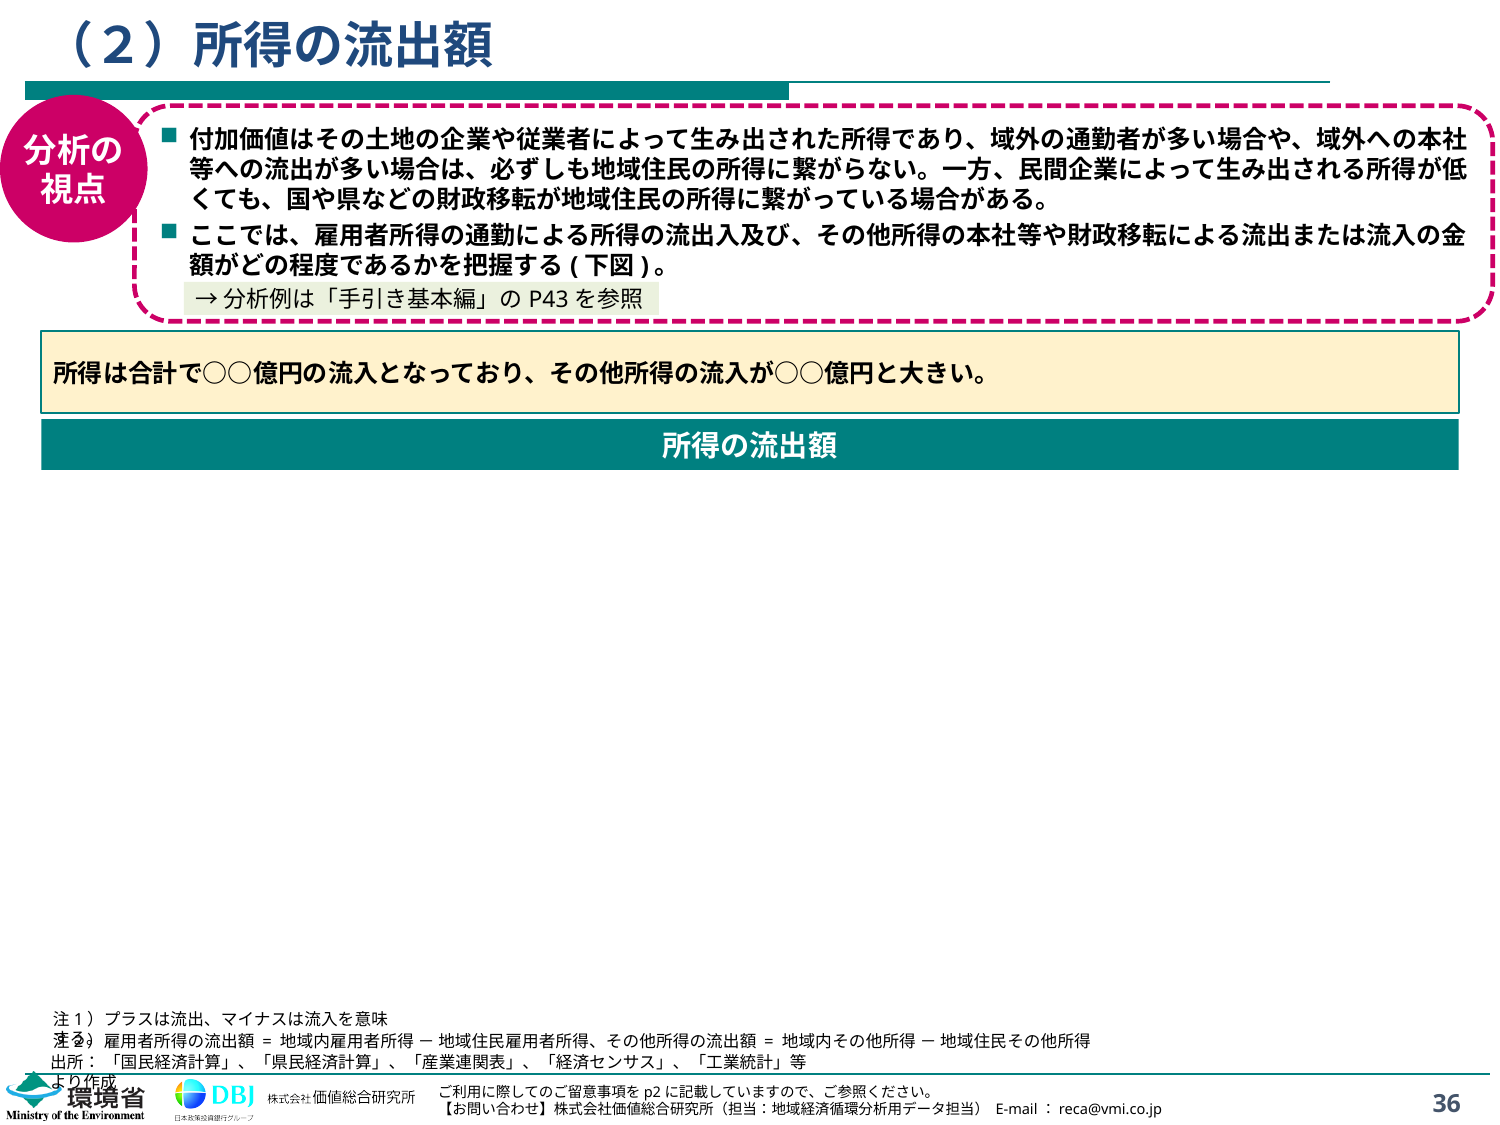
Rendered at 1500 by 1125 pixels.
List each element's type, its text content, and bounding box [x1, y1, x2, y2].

text_box 分析の 視点 [0, 94, 148, 243]
text_box 所得の流出額 [41, 419, 1459, 470]
text_box →分析例は「手引き基本編」のP43を参照 [183, 281, 659, 315]
slide_number 36 [1393, 1079, 1500, 1122]
text_box 注2）雇用者所得の流出額 = 地域内雇用者所得 － 地域住民雇用者所得、その他所得の流出額 = 地域内その他所得 － 地域住民その他所得 [52, 1030, 1150, 1051]
picture [171, 1100, 419, 1125]
text_box 注1）プラスは流出、マイナスは流入を意味する。 [52, 1008, 396, 1030]
picture [2, 1071, 148, 1125]
text_box 所得は合計で○○億円の流入となっており、その他所得の流入が○○億円と大きい。 [41, 330, 1459, 414]
title （２）所得の流出額 [27, 0, 1387, 82]
text_box 出所： 「国民経済計算」、「県民経済計算」、「産業連関表」、「経済センサス」、「工業統計」等より作成 [35, 1044, 829, 1100]
text_box 付加価値はその土地の企業や従業者によって生み出された所得であり、域外の通勤者が多い場合や、域外への本社等への流出が多い場合は、必ずしも地域住民の所得に繋がらない。一方、民間企業によって生み出される所得が低くても、国や県などの財政移転が地域住民の所得に繋がっている場合がある。 ここでは、雇用者所得の通勤による所得の流出入及び、その他所得の本社等や財政移転による流出または流入の金額がどの程度であるかを把握する(下図)。 [134, 105, 1493, 322]
